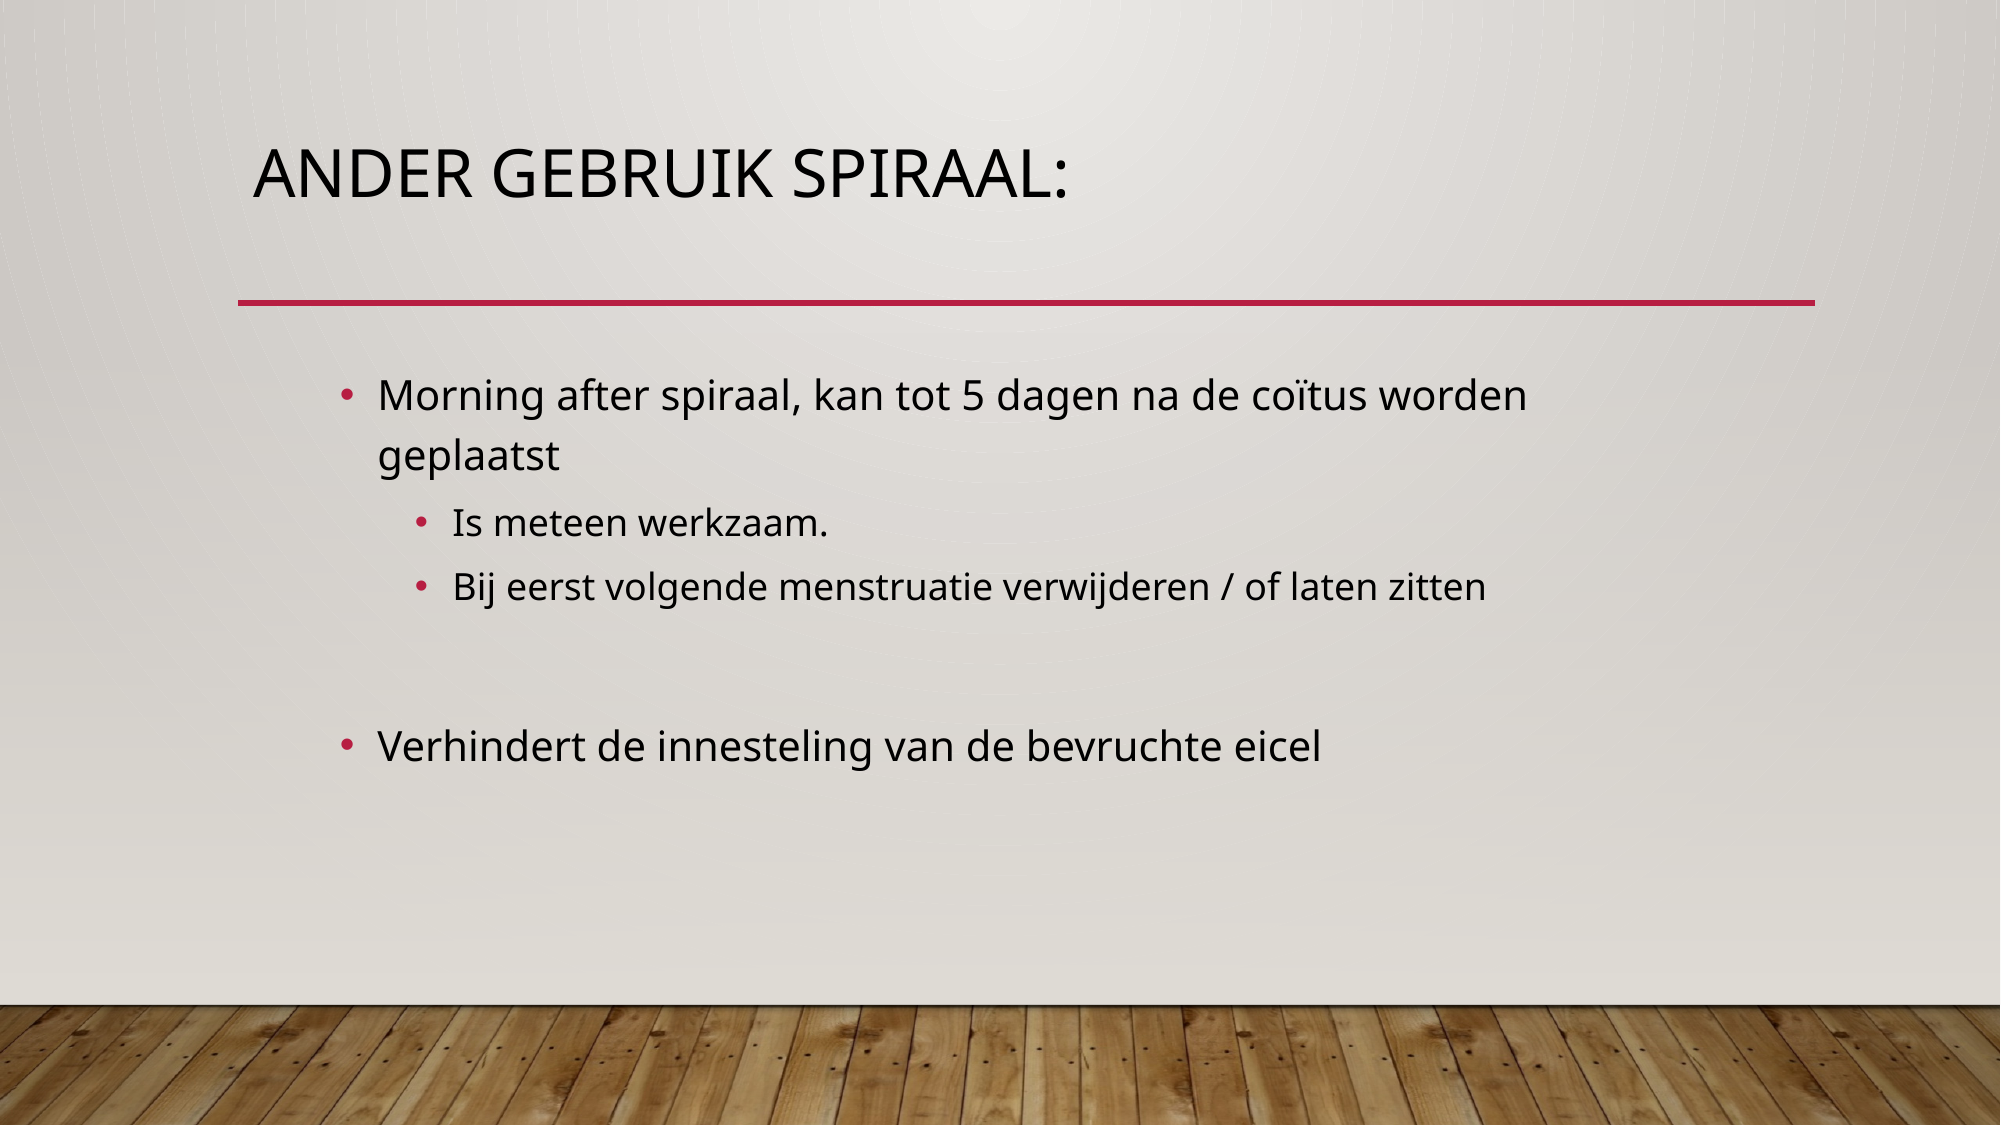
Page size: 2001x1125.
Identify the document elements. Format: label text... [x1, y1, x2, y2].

title Ander gebruik spiraal: [238, 131, 1814, 305]
picture [0, 1005, 2000, 1125]
list Morning after spiraal, kan tot 5 dagen na de coïtus worden geplaatst Is meteen werkzaam. Bij eerst volgende menstruatie verwijderen / of laten zitten Verhindert de innesteling van de bevruchte eicel [324, 200, 1675, 1006]
